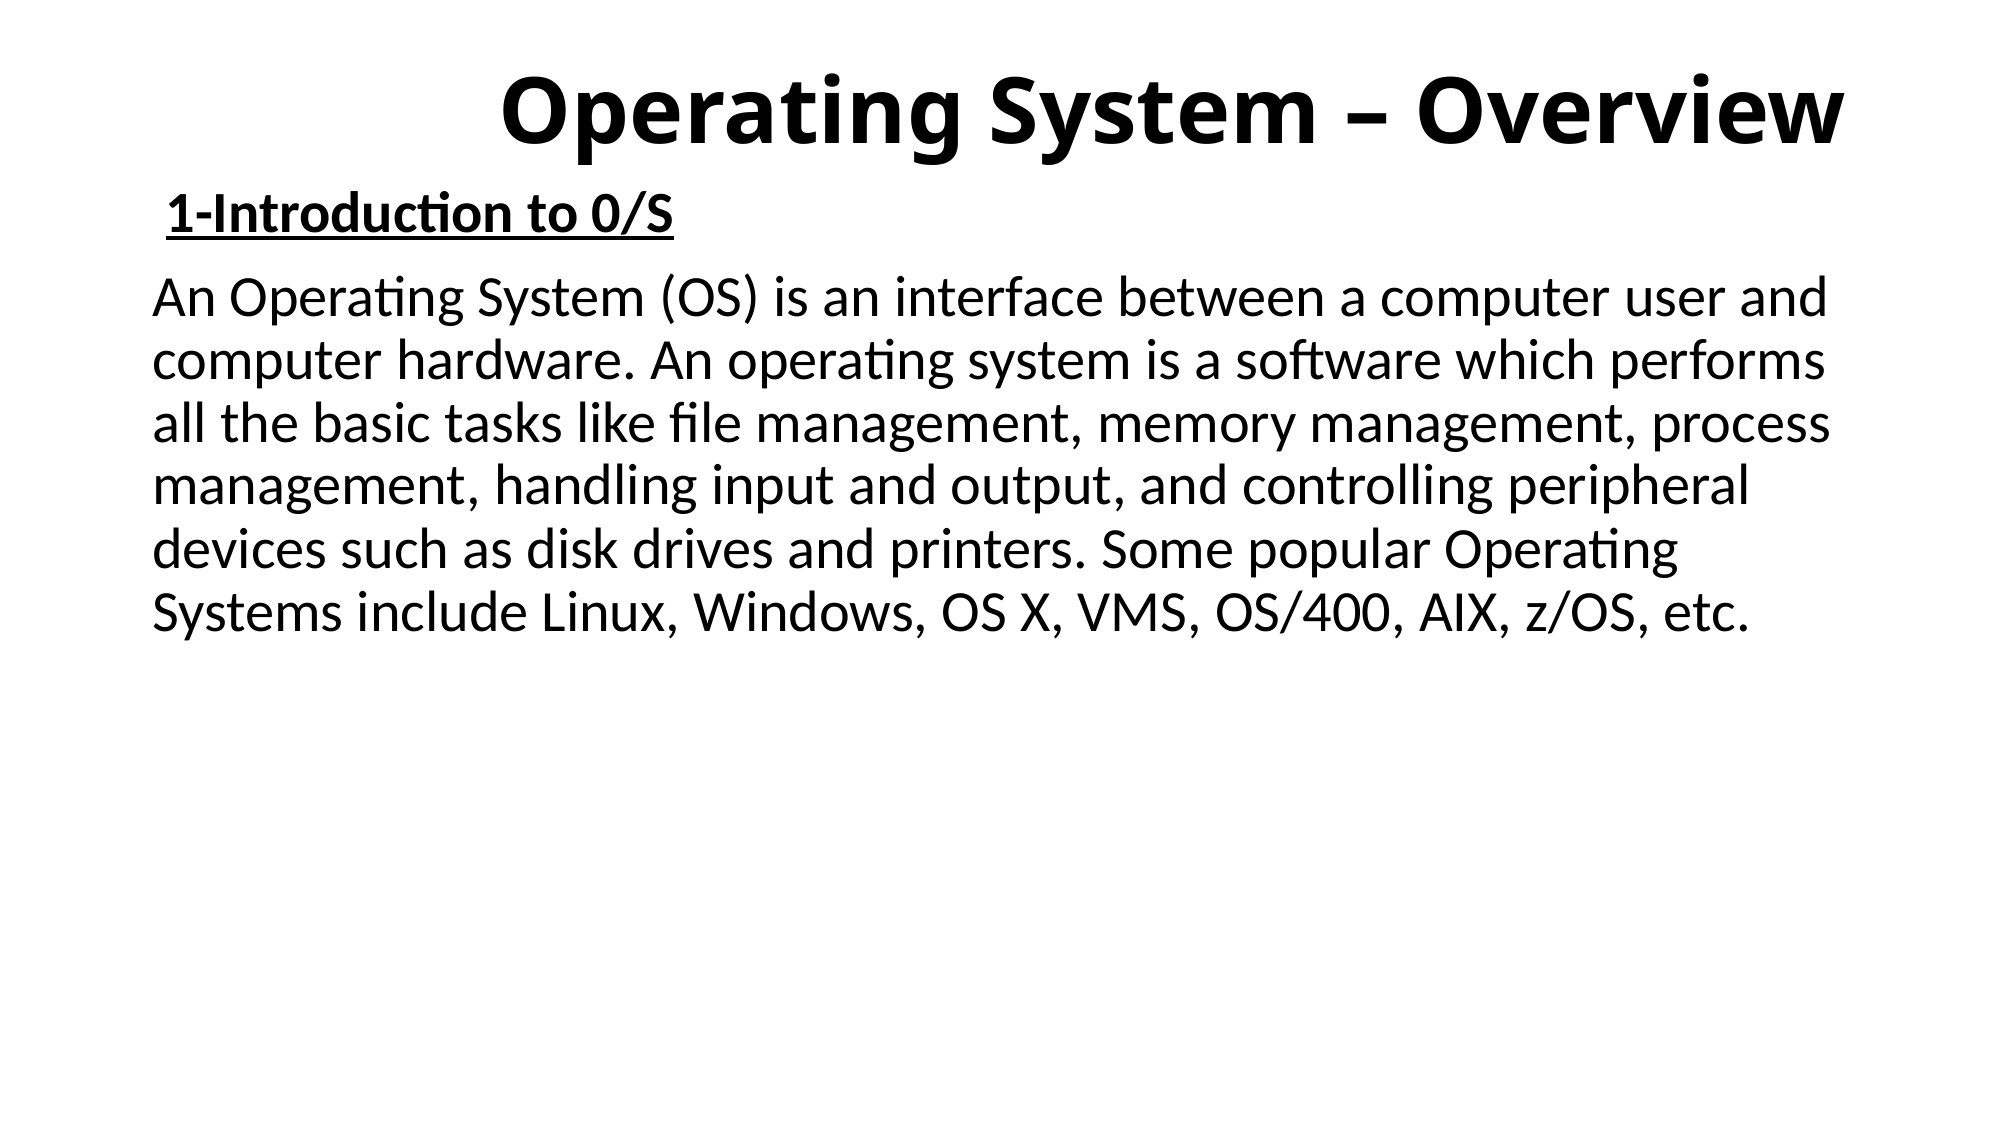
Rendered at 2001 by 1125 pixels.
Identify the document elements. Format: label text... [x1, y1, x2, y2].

list 1-Introduction to 0/S An Operating System (OS) is an interface between a computer user and computer hardware. An operating system is a software which performs all the basic tasks like file management, memory management, process management, handling input and output, and controlling peripheral devices such as disk drives and printers. Some popular Operating Systems include Linux, Windows, OS X, VMS, OS/400, AIX, z/OS, etc. [137, 174, 1863, 1014]
title Operating System – Overview [137, 59, 1863, 174]
